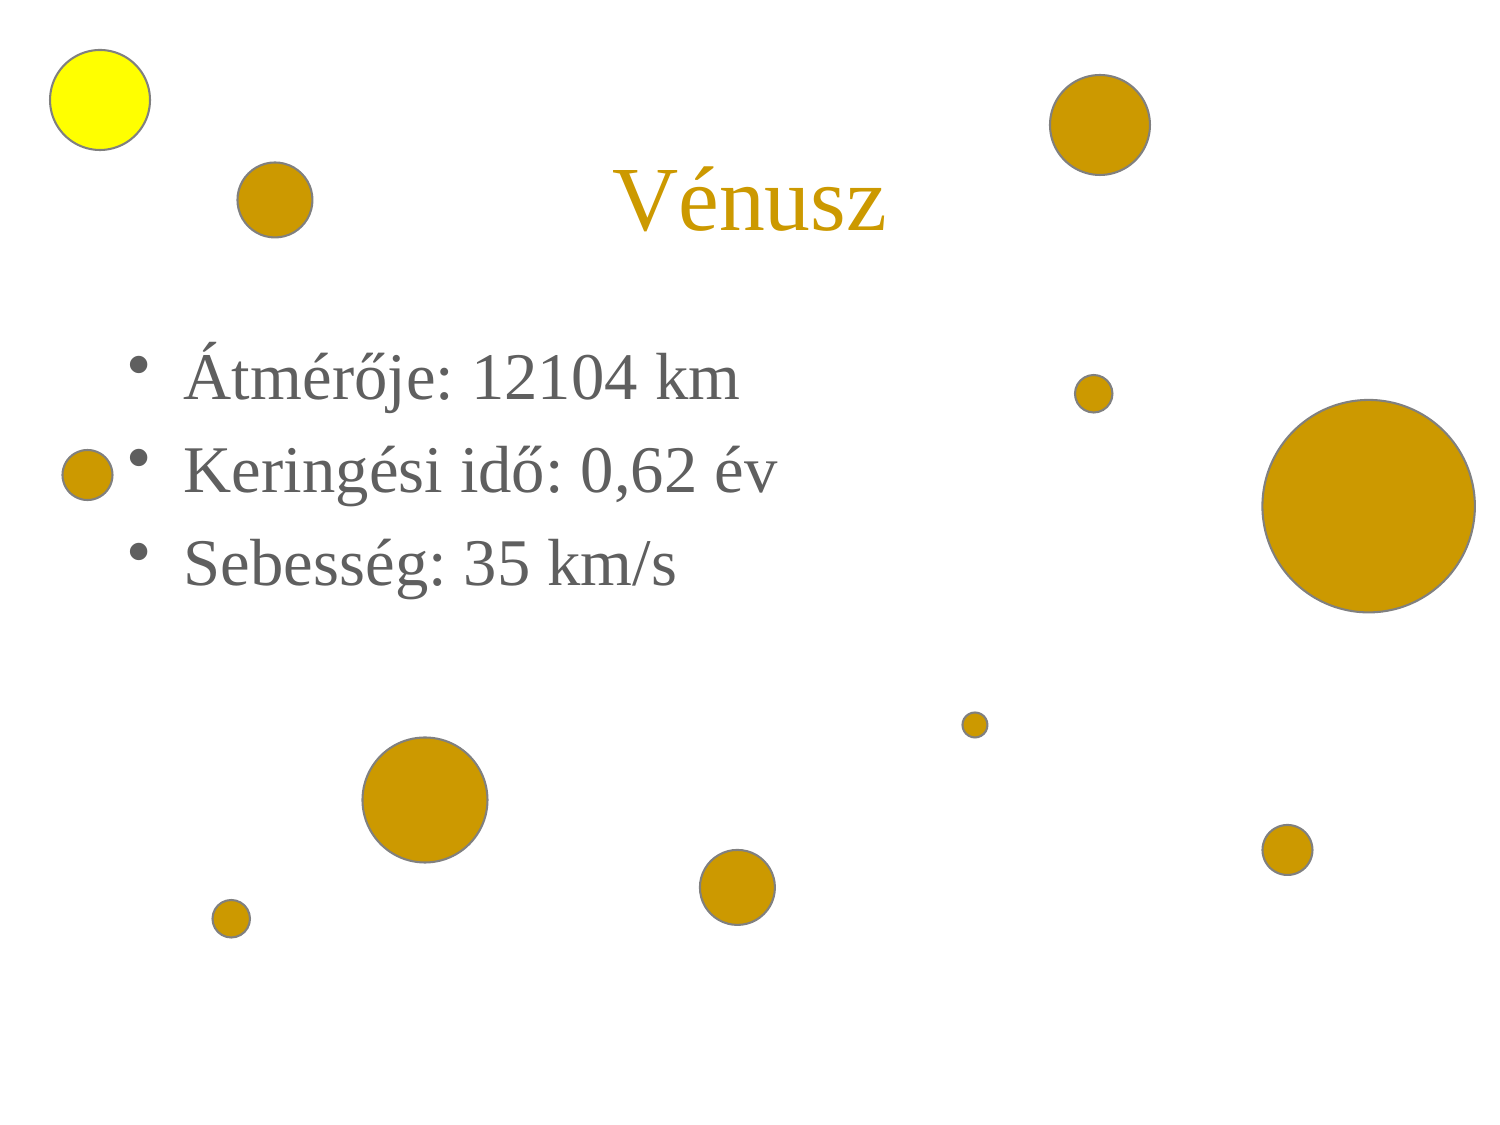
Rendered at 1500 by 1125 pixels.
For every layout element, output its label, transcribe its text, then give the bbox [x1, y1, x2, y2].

list Átmérője: 12104 km Keringési idő: 0,62 év Sebesség: 35 km/s [112, 324, 1388, 1001]
title Vénusz [112, 99, 1388, 288]
